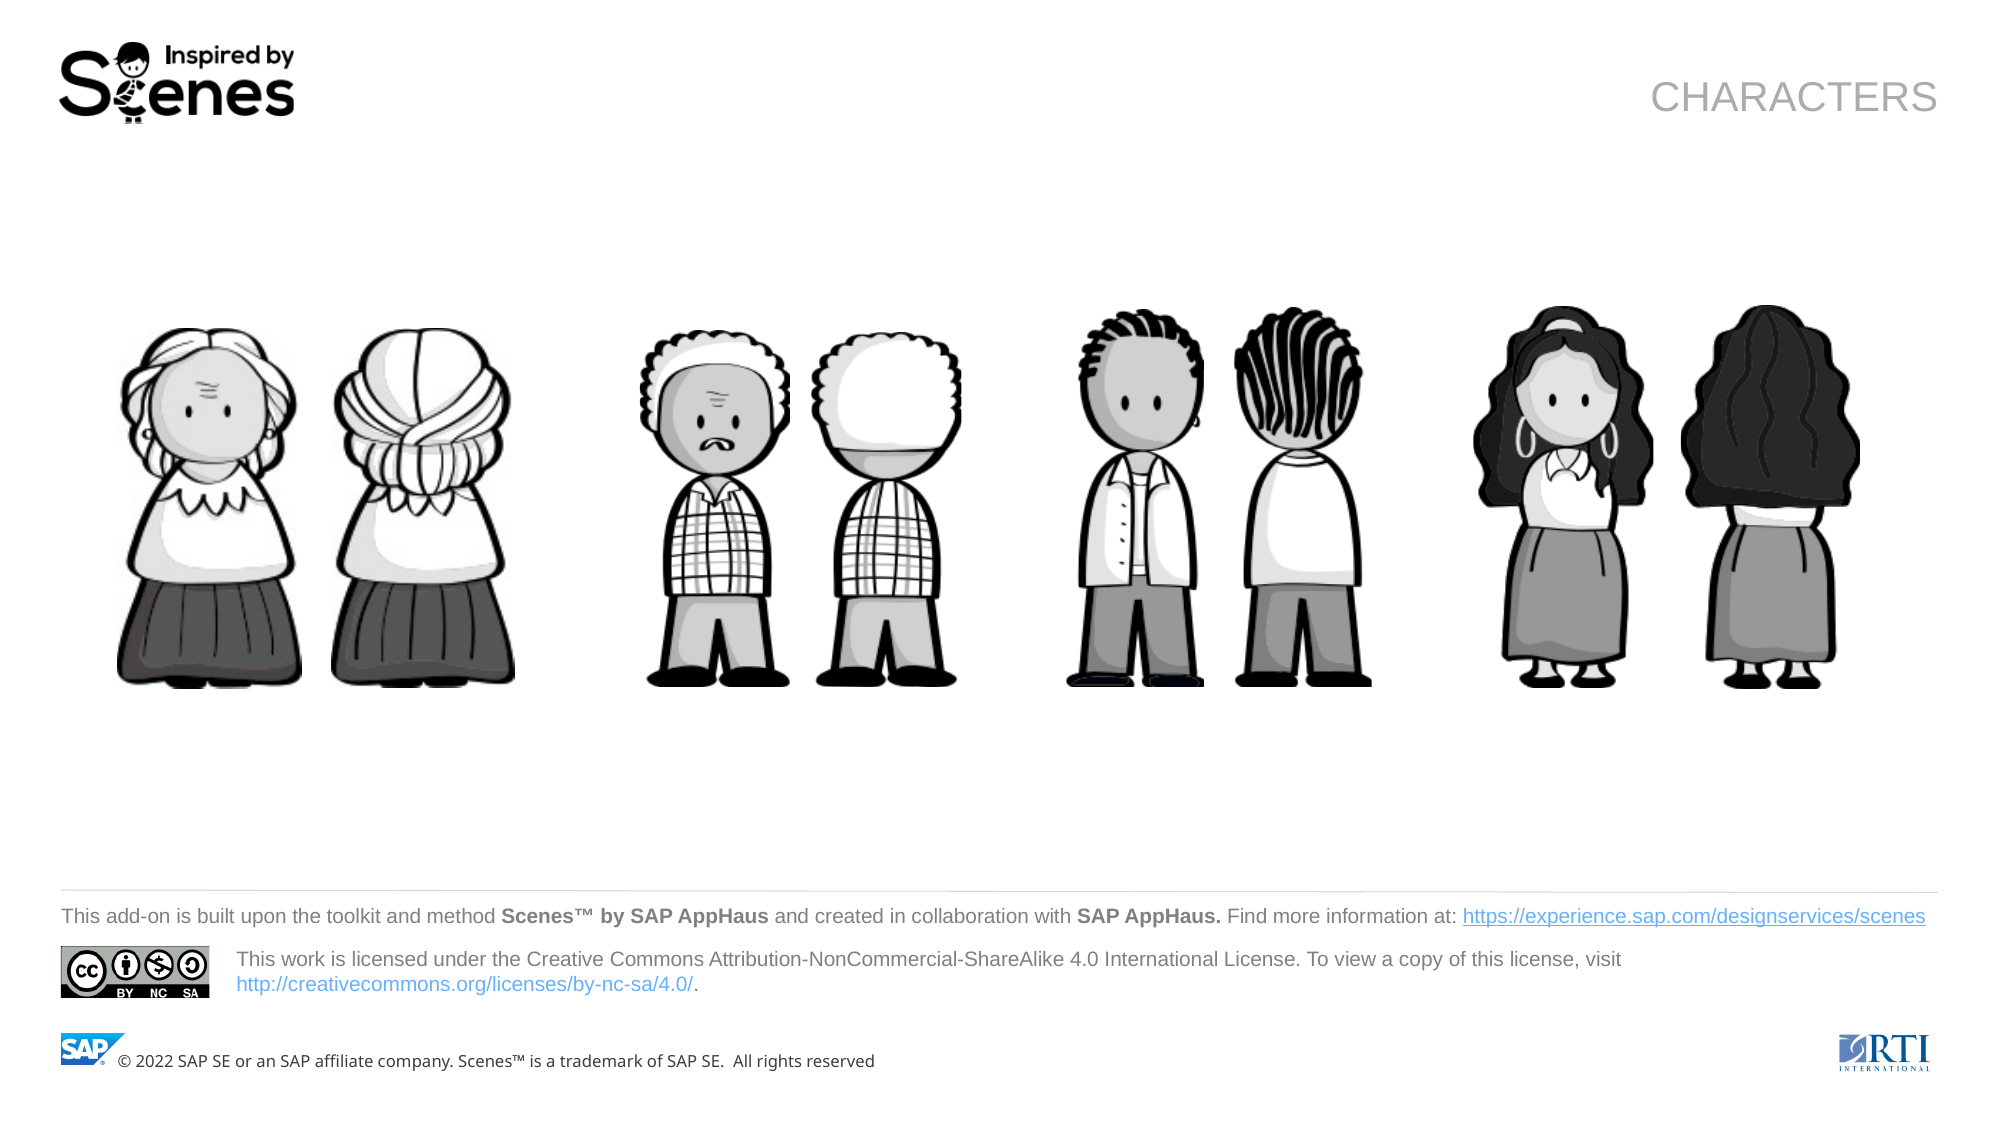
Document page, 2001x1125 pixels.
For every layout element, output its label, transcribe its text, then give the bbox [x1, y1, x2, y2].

picture [811, 332, 962, 687]
picture [1680, 305, 1861, 689]
picture [1234, 307, 1372, 687]
picture [1066, 309, 1204, 687]
picture [61, 1035, 125, 1065]
picture [1473, 306, 1654, 688]
picture [639, 330, 790, 687]
picture [331, 328, 515, 689]
picture [117, 328, 302, 689]
title CHARACTERS [1038, 75, 1939, 113]
